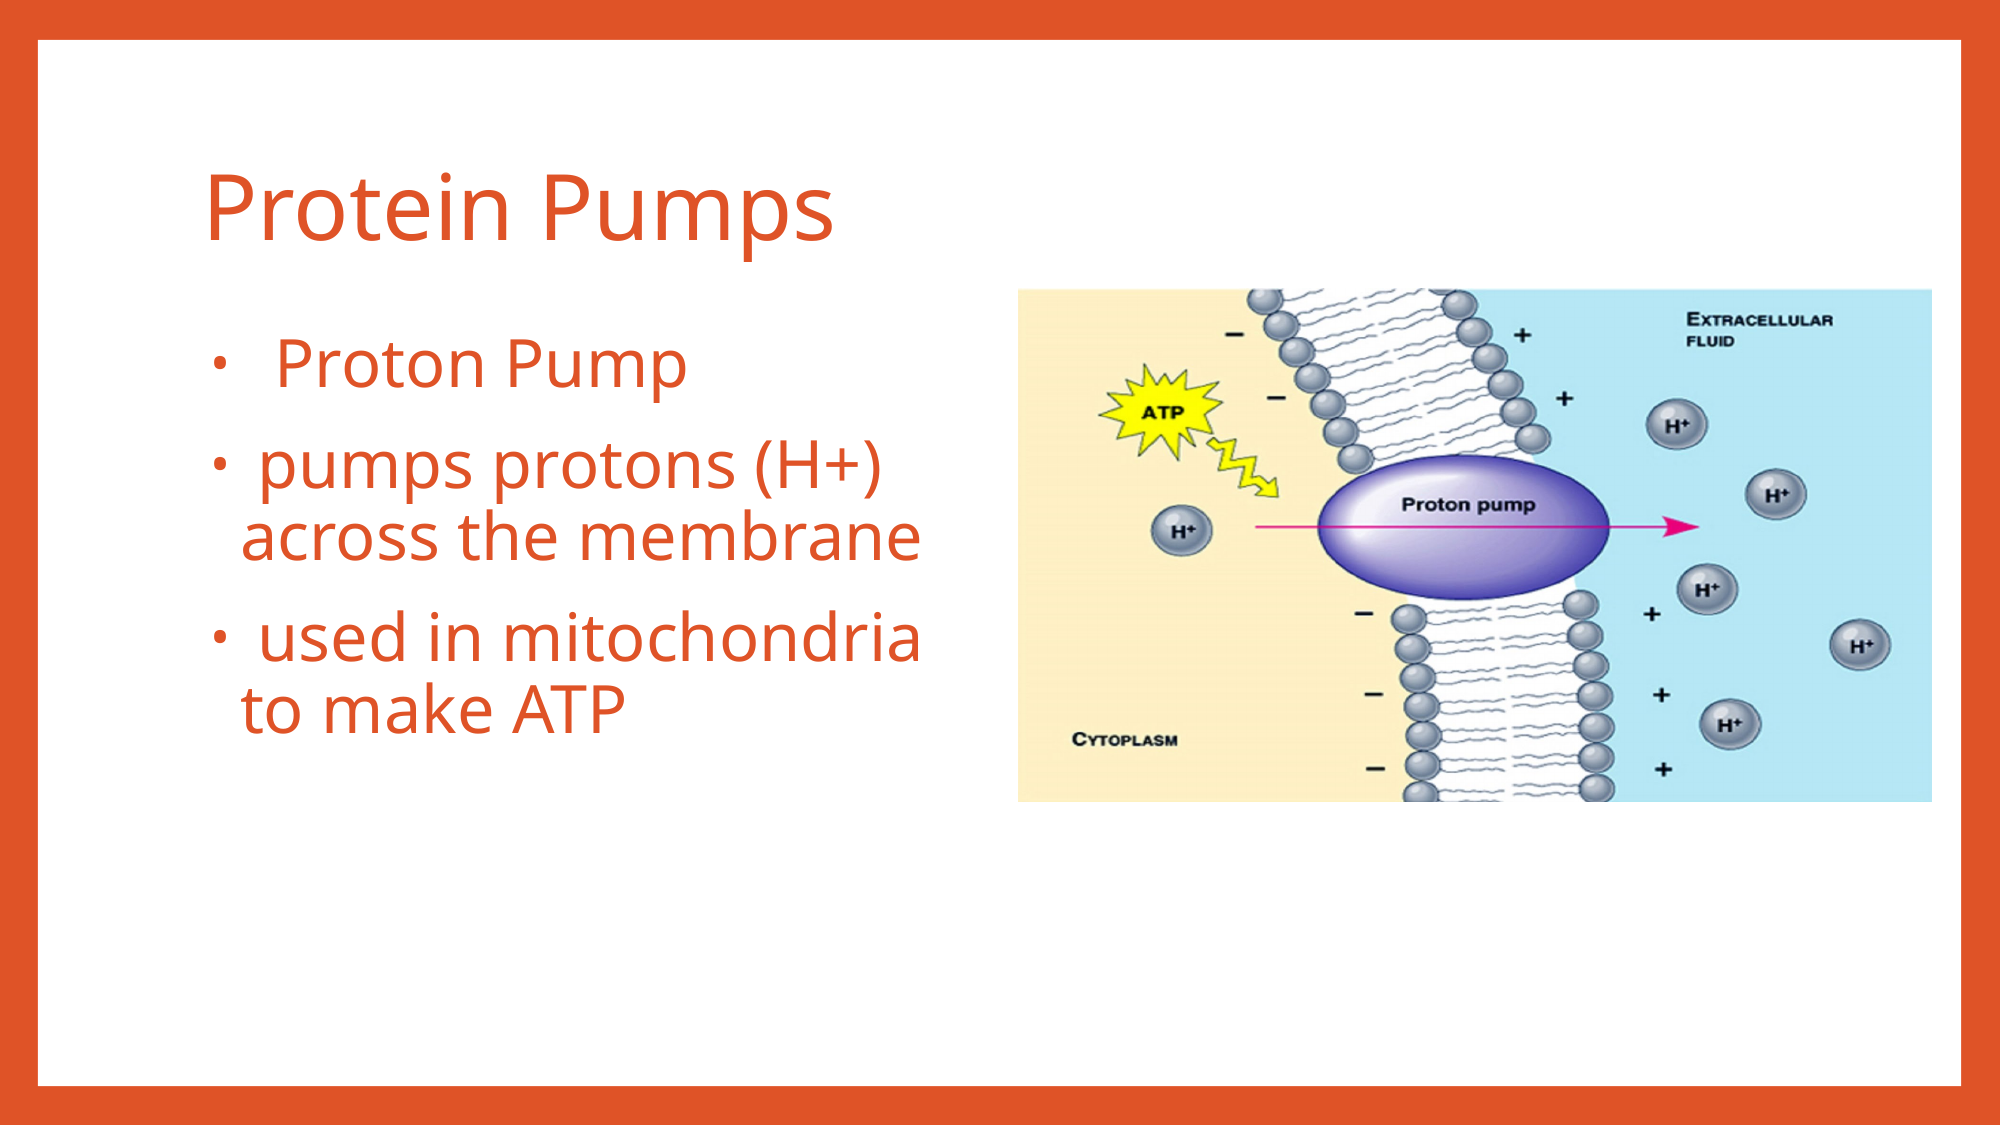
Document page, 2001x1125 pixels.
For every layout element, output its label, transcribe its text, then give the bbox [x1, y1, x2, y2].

title Protein Pumps [187, 99, 1808, 322]
picture [1018, 287, 1932, 803]
list Proton Pump pumps protons (H+) across the membrane used in mitochondria to make ATP [187, 322, 1019, 1000]
